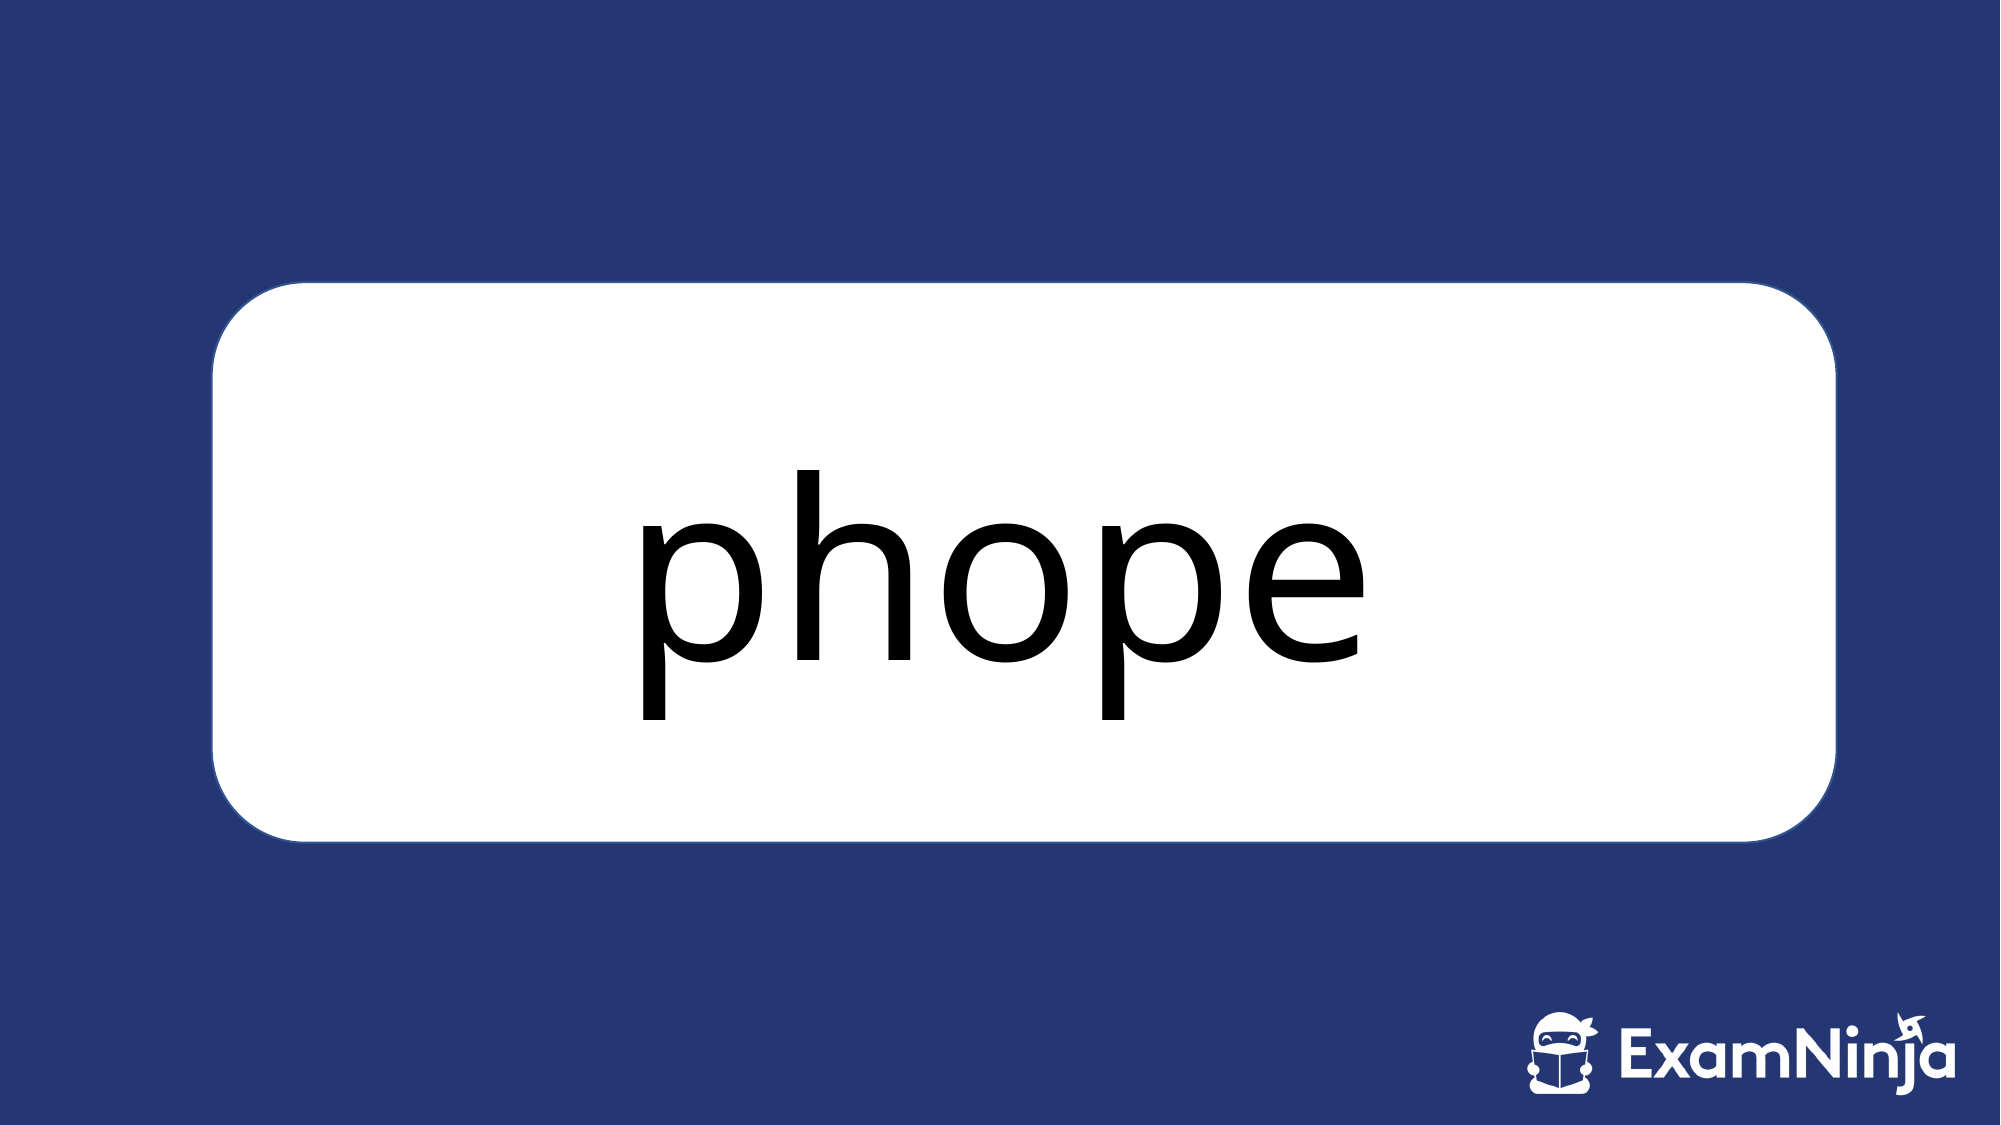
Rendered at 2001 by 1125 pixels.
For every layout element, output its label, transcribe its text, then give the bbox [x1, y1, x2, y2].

picture [1501, 1003, 1979, 1102]
text_box [210, 281, 1838, 403]
text_box [210, 719, 1838, 844]
text_box phope [143, 403, 1857, 719]
